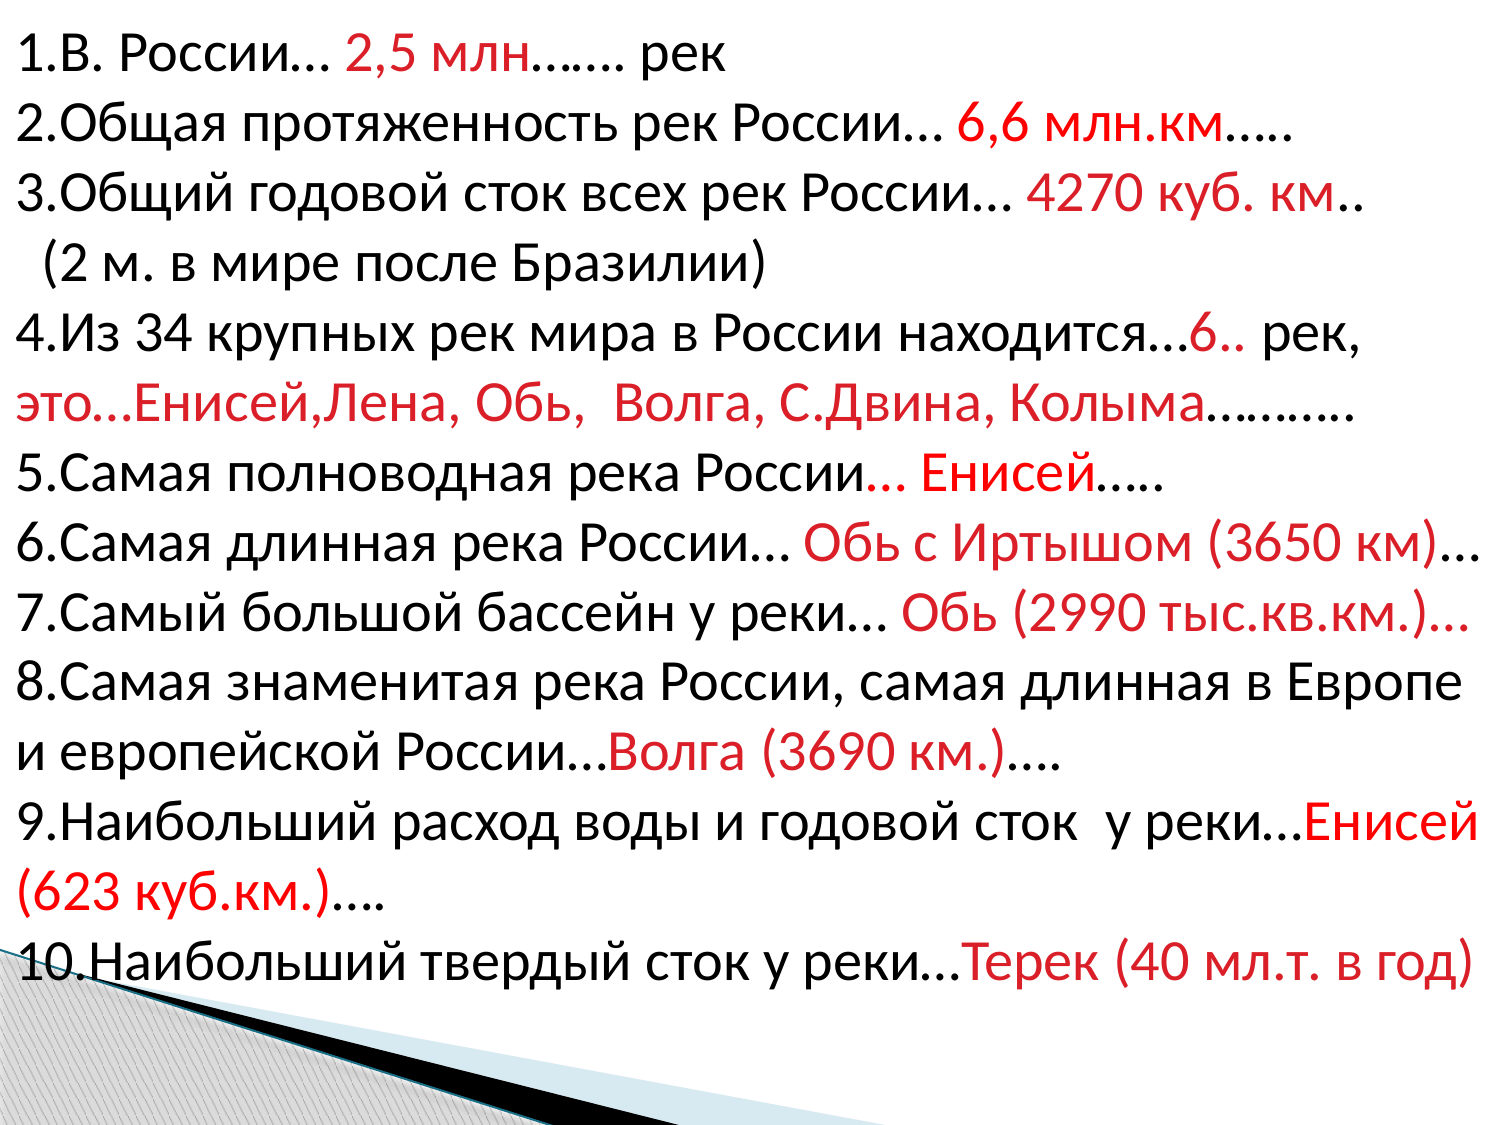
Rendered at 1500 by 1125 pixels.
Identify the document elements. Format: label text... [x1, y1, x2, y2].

text_box 1.В. России… 2,5 млн……. рек 2.Общая протяженность рек России… 6,6 млн.км….. 3.Общий годовой сток всех рек России… 4270 куб. км.. (2 м. в мире после Бразилии) 4.Из 34 крупных рек мира в России находится…6.. рек, это…Енисей,Лена, Обь, Волга, С.Двина, Колыма……….. 5.Самая полноводная река России… Енисей….. 6.Самая длинная река России… Обь с Иртышом (3650 км)… 7.Самый большой бассейн у реки… Обь (2990 тыс.кв.км.)… 8.Самая знаменитая река России, самая длинная в Европе и европейской России…Волга (3690 км.)…. 9.Наибольший расход воды и годовой сток у реки…Енисей (623 куб.км.)…. 10.Наибольший твердый сток у реки…Терек (40 мл.т. в год) [0, 5, 1500, 1045]
